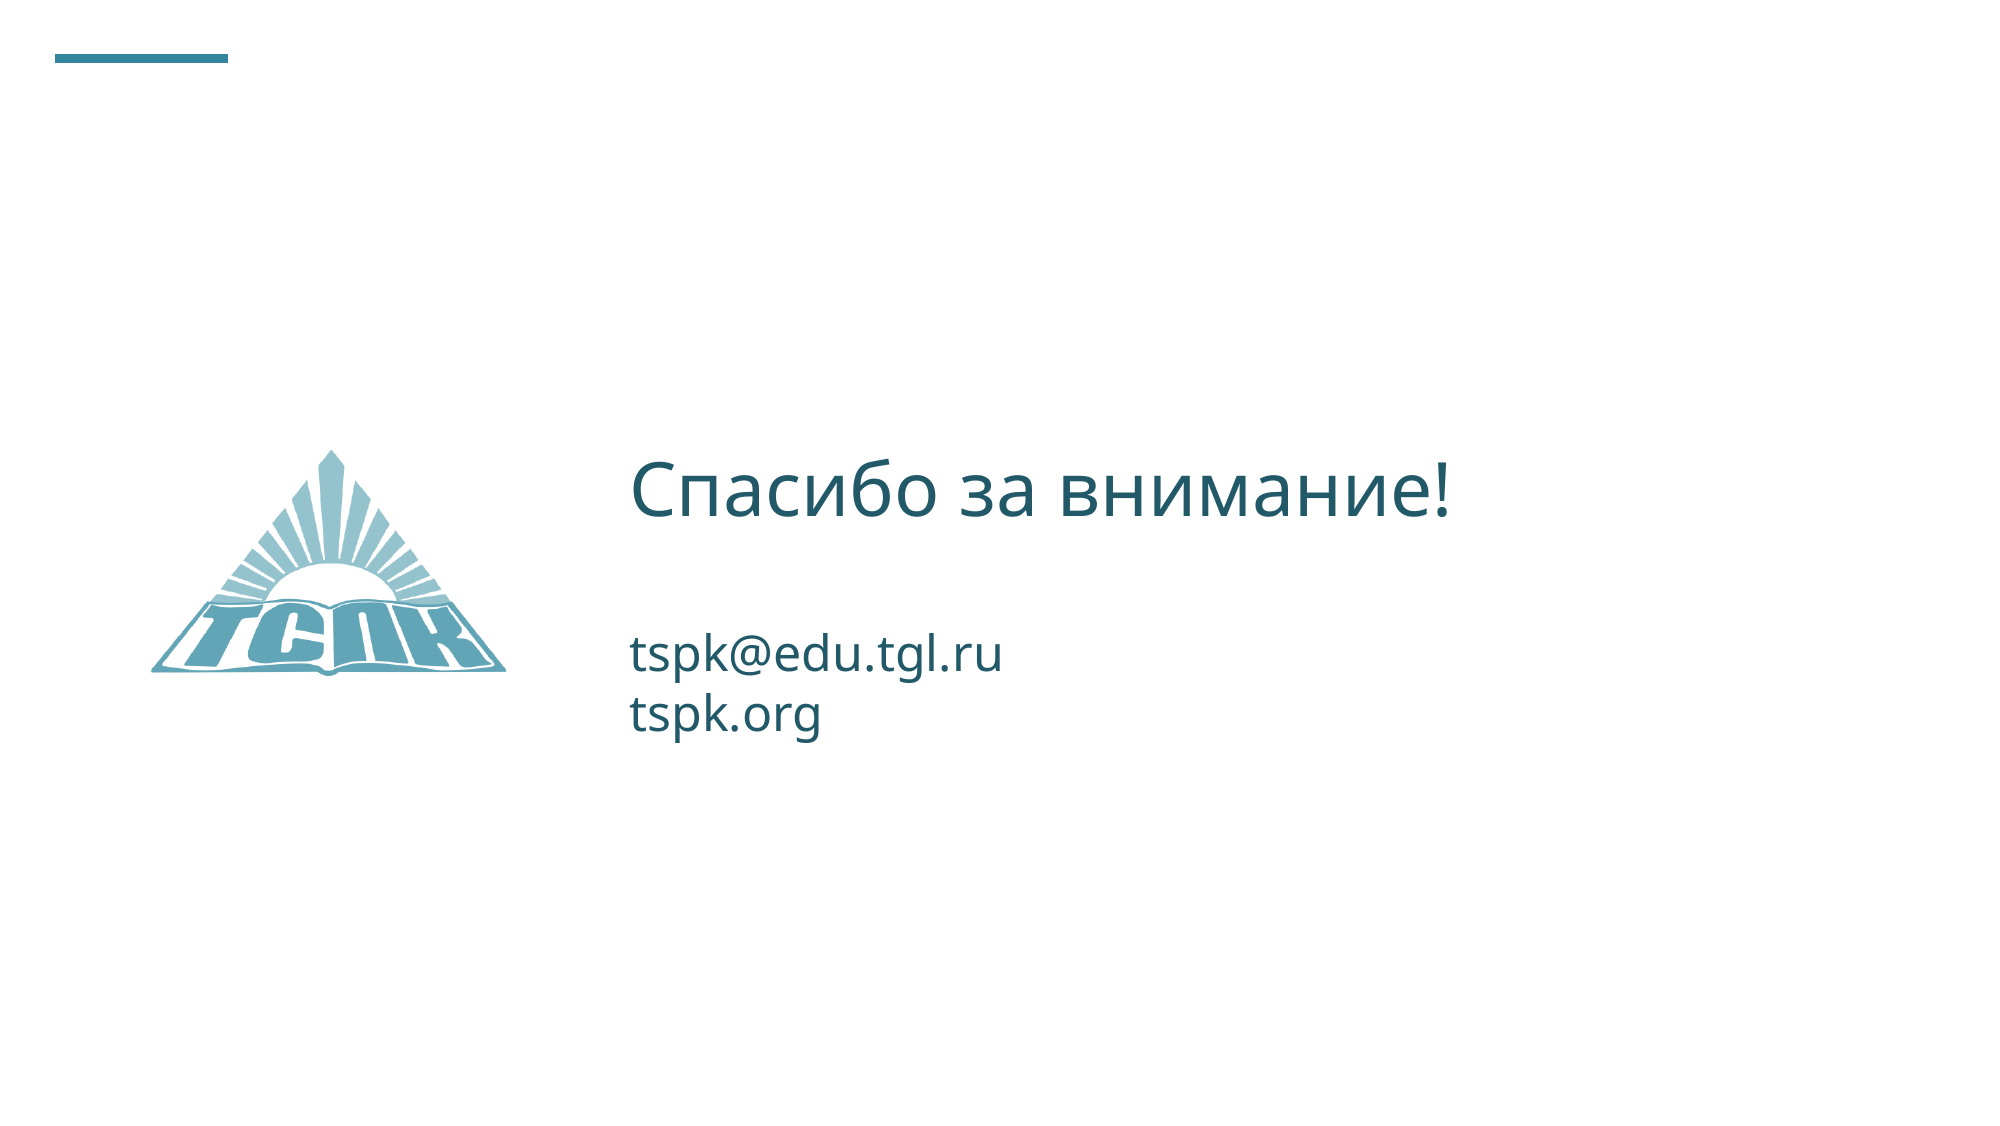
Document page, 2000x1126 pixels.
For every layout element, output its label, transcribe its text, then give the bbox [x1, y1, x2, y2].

text_box Спасибо за внимание! tspk@edu.tgl.ru tspk.org [614, 433, 1615, 749]
picture [138, 444, 518, 681]
